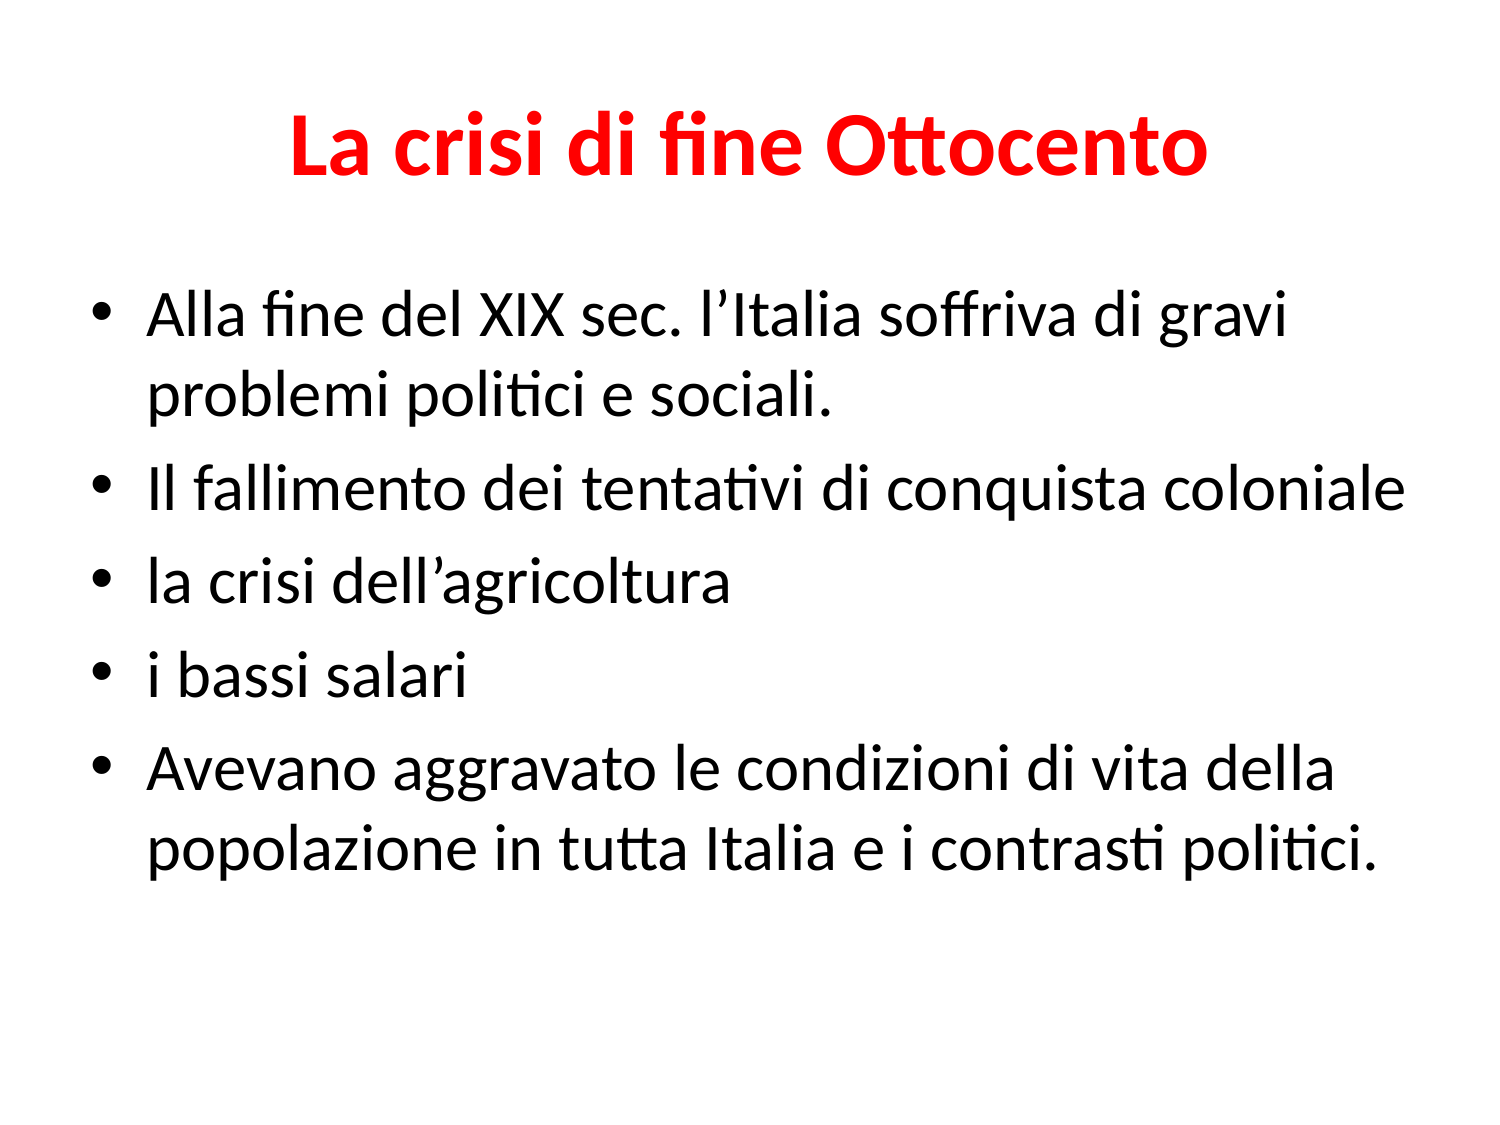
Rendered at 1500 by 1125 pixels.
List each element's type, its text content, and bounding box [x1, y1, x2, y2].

list Alla fine del XIX sec. l’Italia soffriva di gravi problemi politici e sociali. Il fallimento dei tentativi di conquista coloniale la crisi dell’agricoltura i bassi salari Avevano aggravato le condizioni di vita della popolazione in tutta Italia e i contrasti politici. [75, 262, 1425, 1005]
title La crisi di fine Ottocento [75, 45, 1425, 233]
